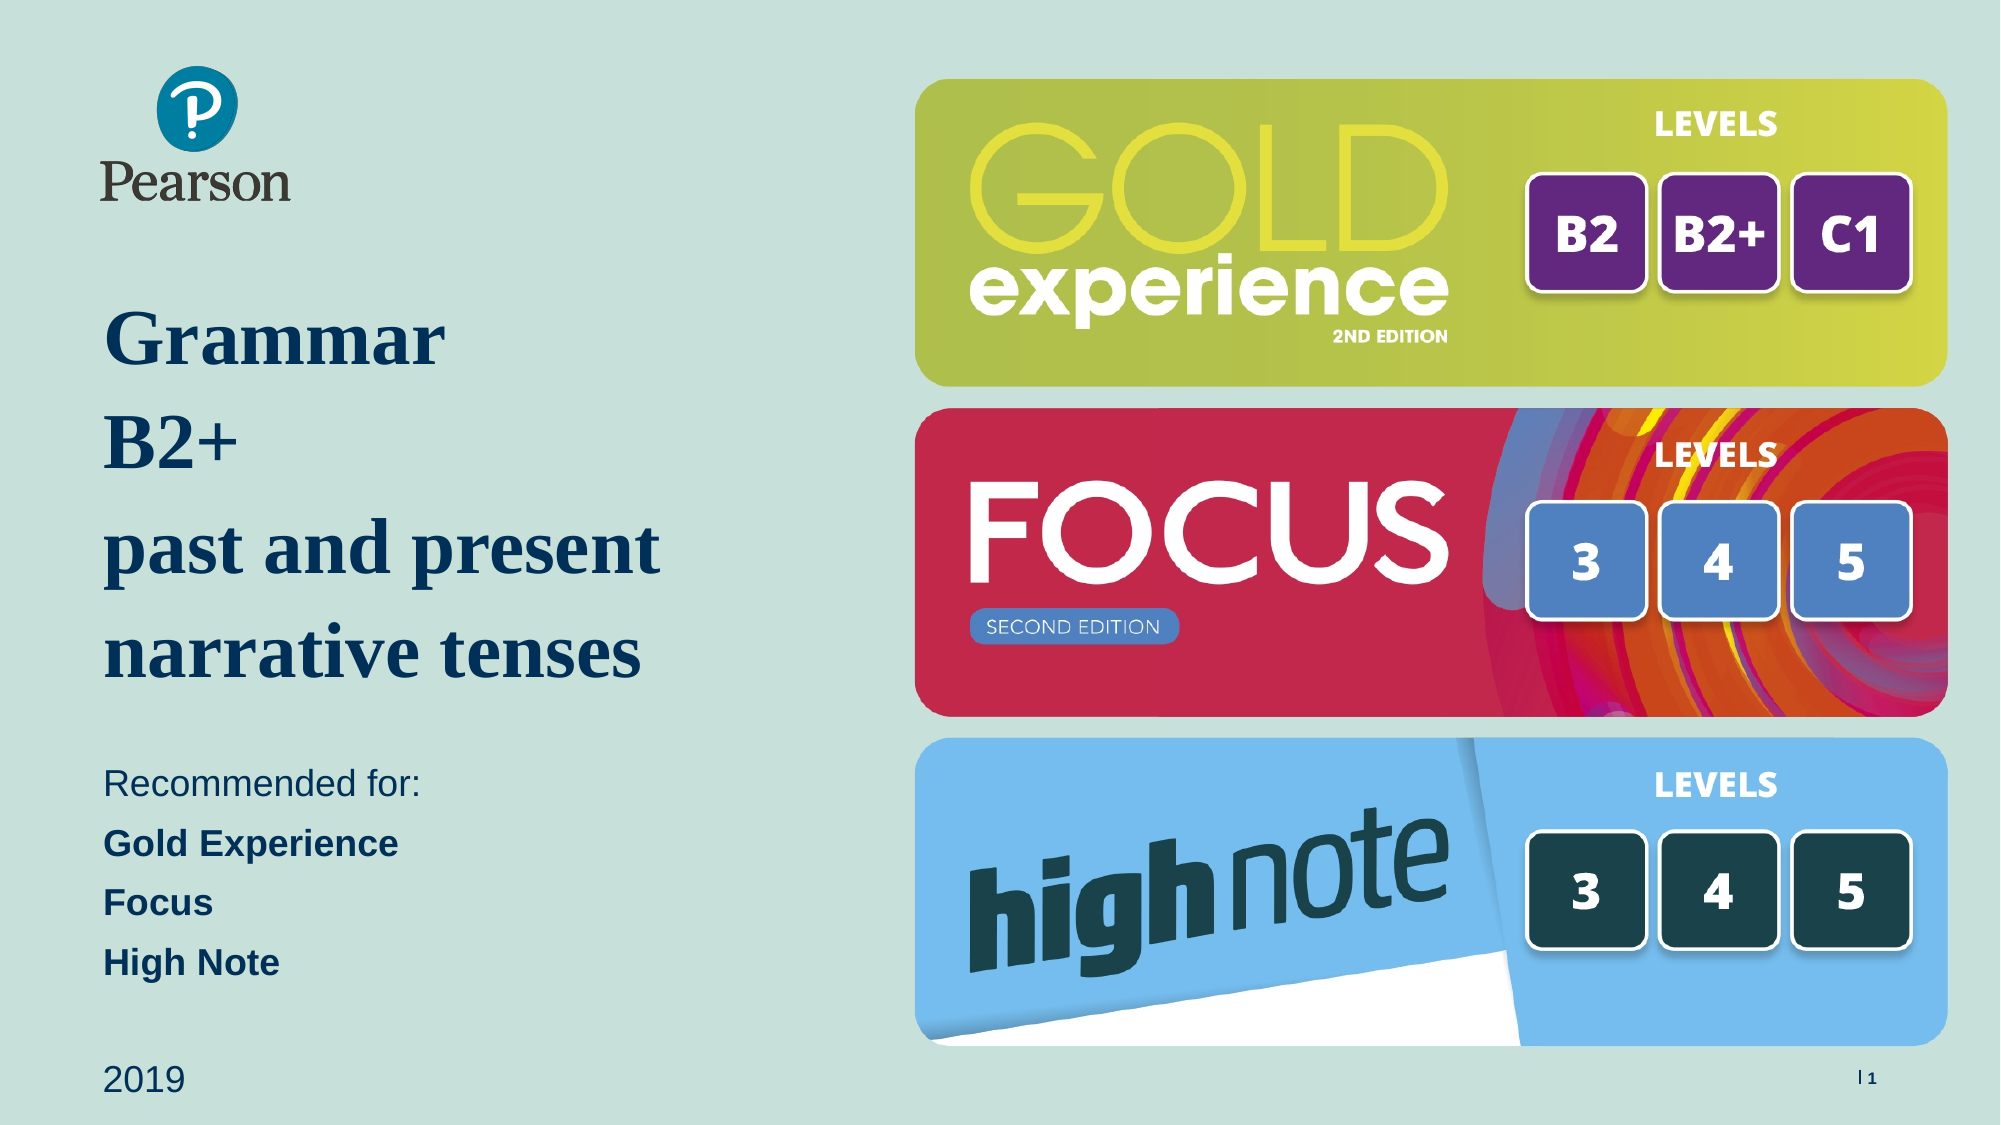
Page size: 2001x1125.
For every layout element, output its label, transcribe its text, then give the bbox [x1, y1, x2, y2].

picture [0, 0, 2001, 1125]
text_box Recommended for: Gold Experience Focus High Note [103, 743, 857, 930]
title Grammar B2+ past and present narrative tenses [103, 275, 921, 615]
list 2019 [102, 1045, 970, 1093]
slide_number 1 [1867, 1068, 1896, 1087]
